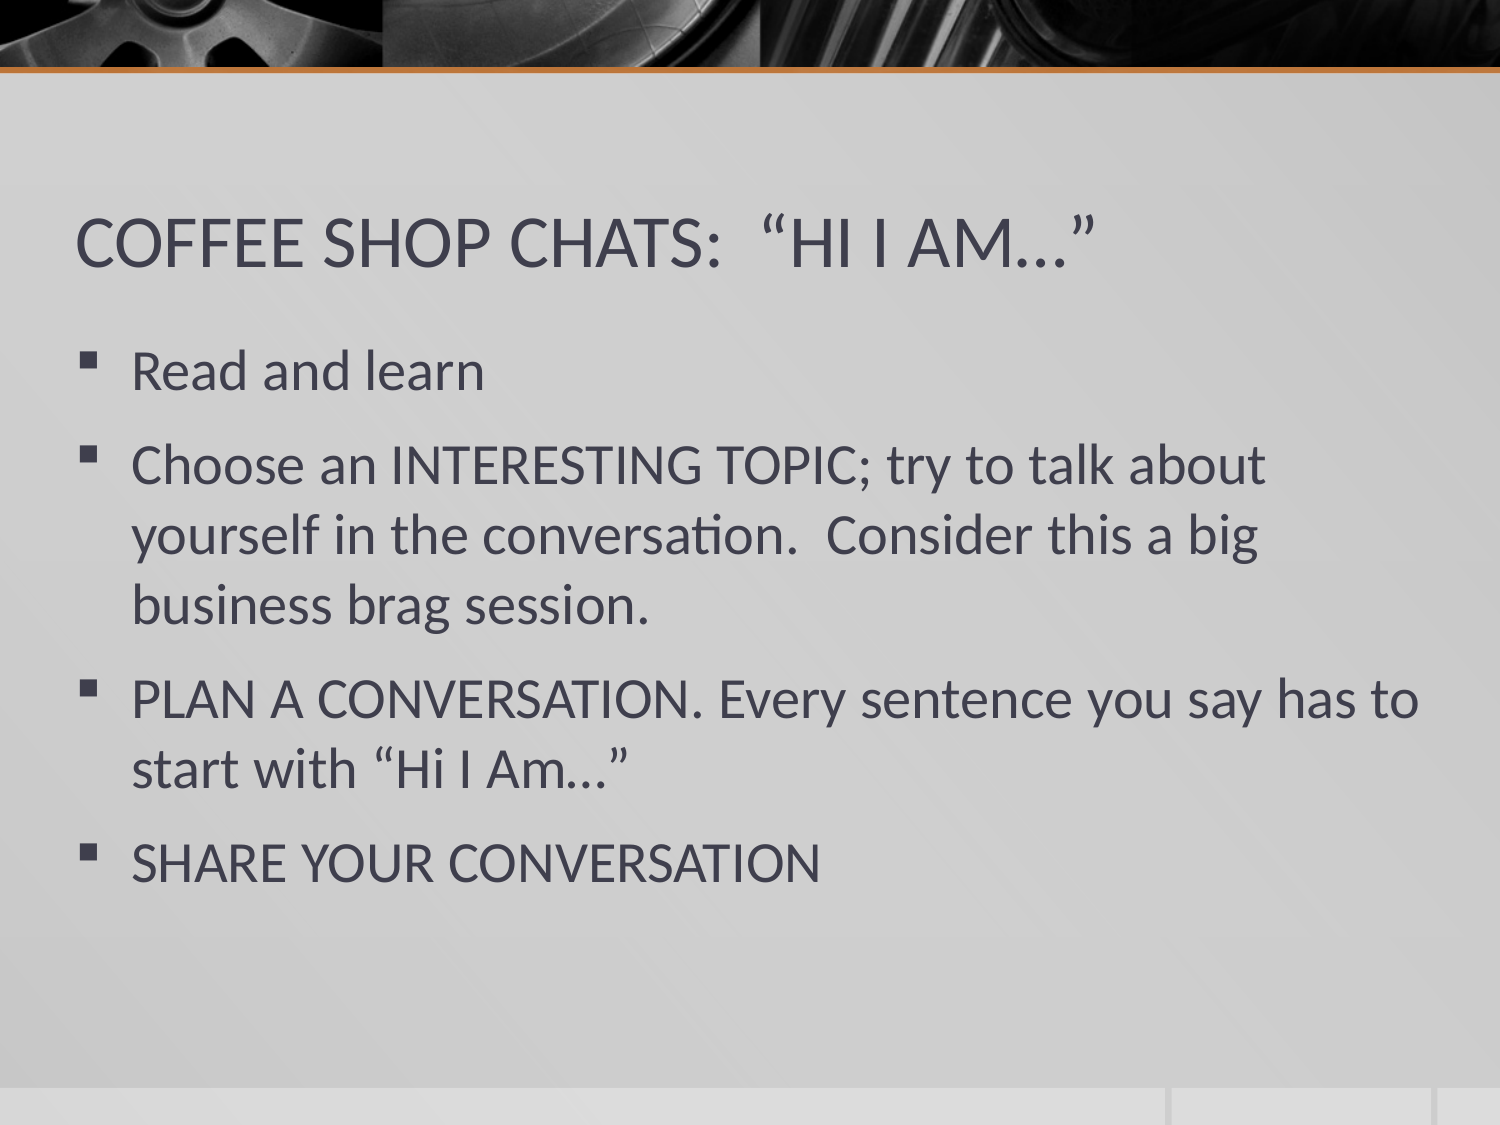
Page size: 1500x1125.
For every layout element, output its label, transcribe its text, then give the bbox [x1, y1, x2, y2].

picture [0, 0, 1500, 67]
list Read and learn Choose an INTERESTING TOPIC; try to talk about yourself in the conversation. Consider this a big business brag session. PLAN A CONVERSATION. Every sentence you say has to start with “Hi I Am…” SHARE YOUR CONVERSATION [75, 324, 1425, 1005]
title COFFEE SHOP CHATS: “HI I AM…” [75, 162, 1425, 313]
